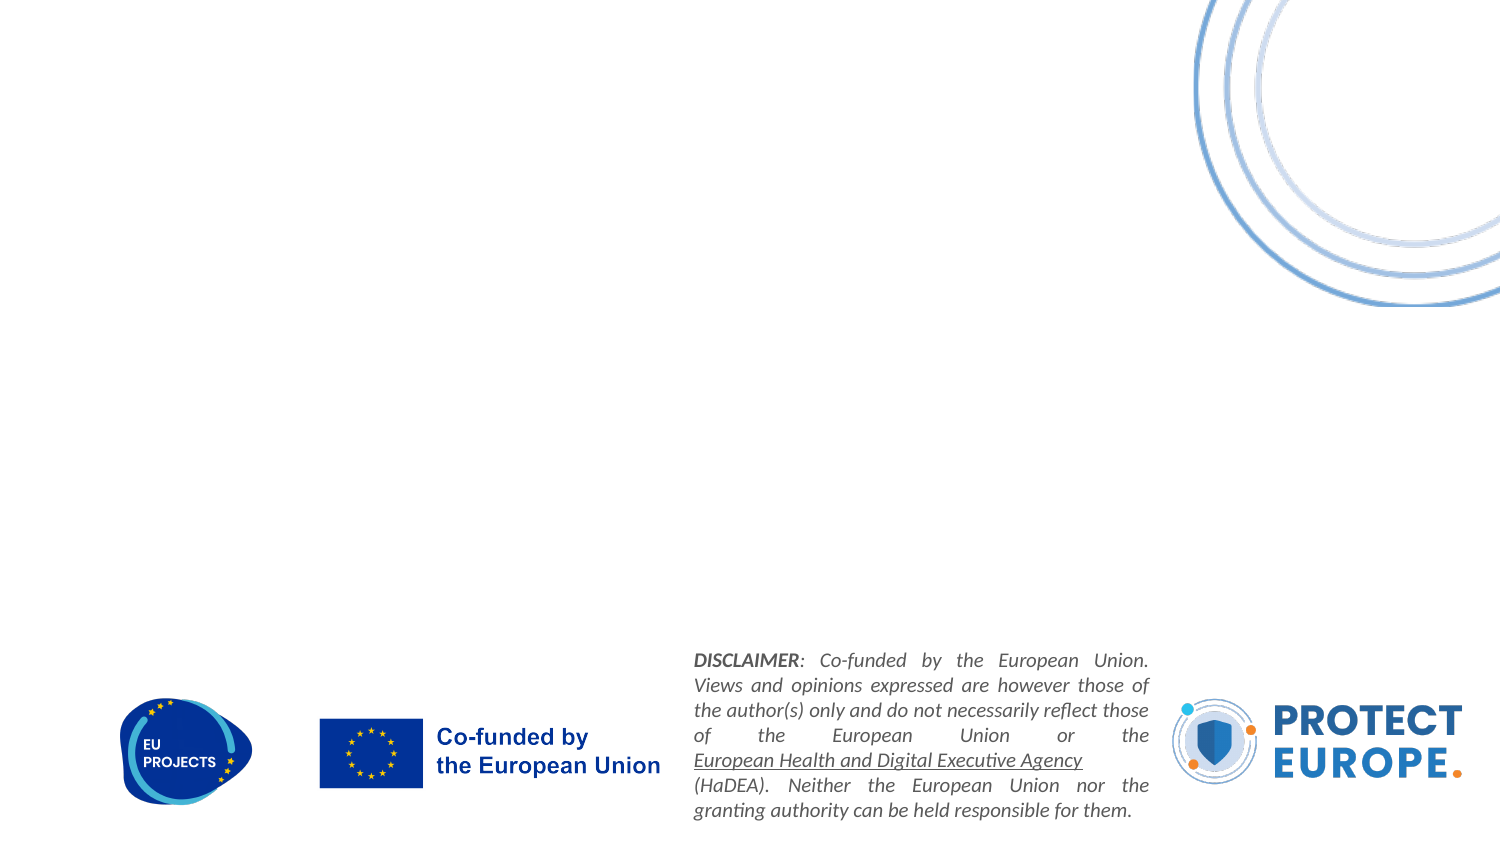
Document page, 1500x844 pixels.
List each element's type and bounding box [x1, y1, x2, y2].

picture [314, 713, 674, 794]
picture [116, 693, 255, 812]
